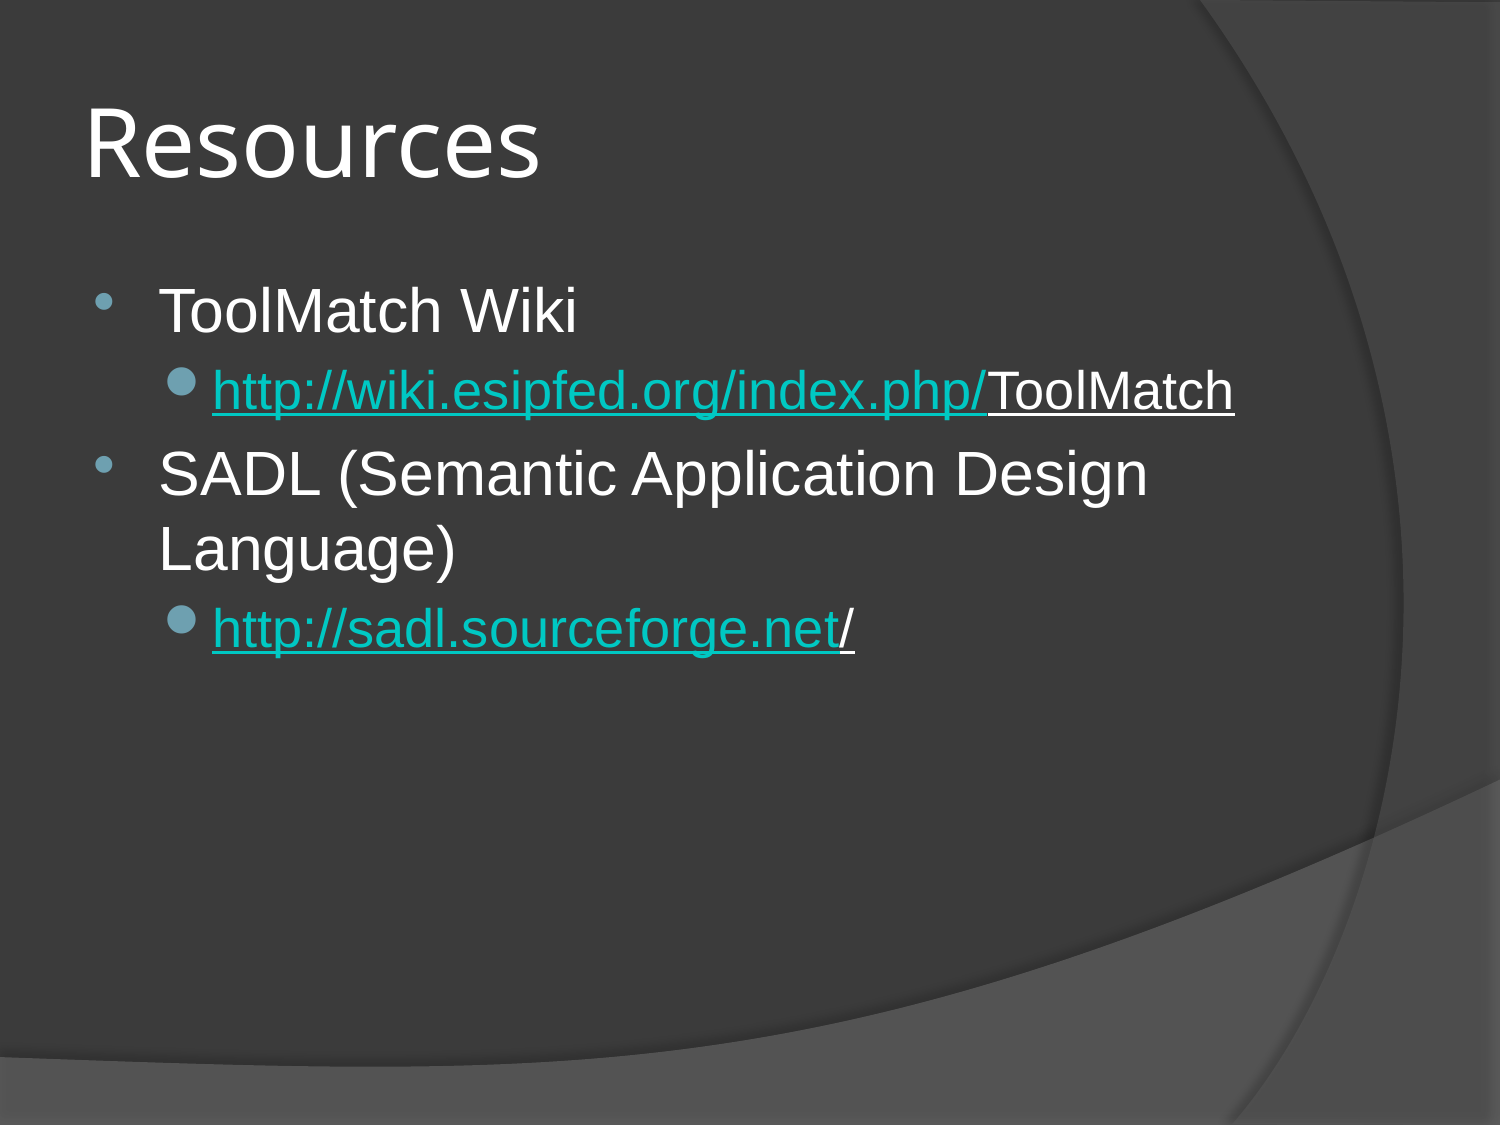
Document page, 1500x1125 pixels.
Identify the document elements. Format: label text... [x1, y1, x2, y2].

list ToolMatch Wiki http://wiki.esipfed.org/index.php/ToolMatch SADL (Semantic Application Design Language) http://sadl.sourceforge.net/ [75, 262, 1300, 1005]
title Resources [75, 45, 1300, 233]
